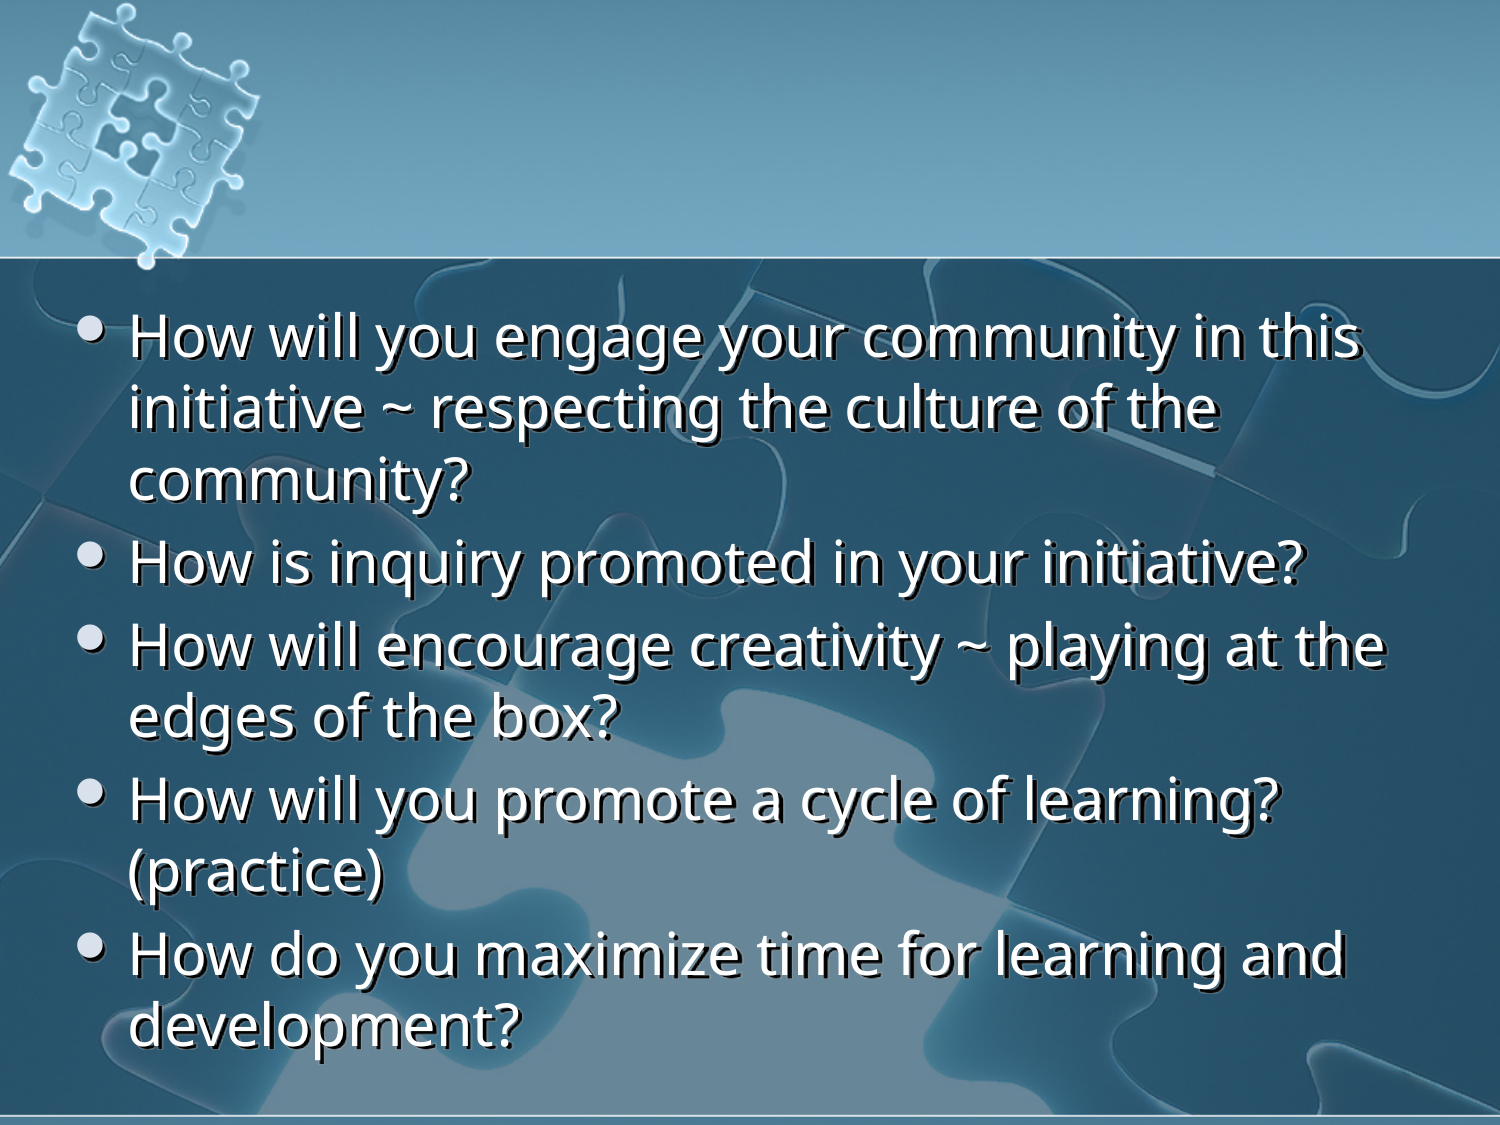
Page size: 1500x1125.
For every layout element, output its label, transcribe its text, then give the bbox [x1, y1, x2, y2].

list How will you engage your community in this initiative ~ respecting the culture of the community? How is inquiry promoted in your initiative? How will encourage creativity ~ playing at the edges of the box? How will you promote a cycle of learning? (practice) How do you maximize time for learning and development? [58, 290, 1454, 1071]
picture [0, 0, 1500, 1125]
